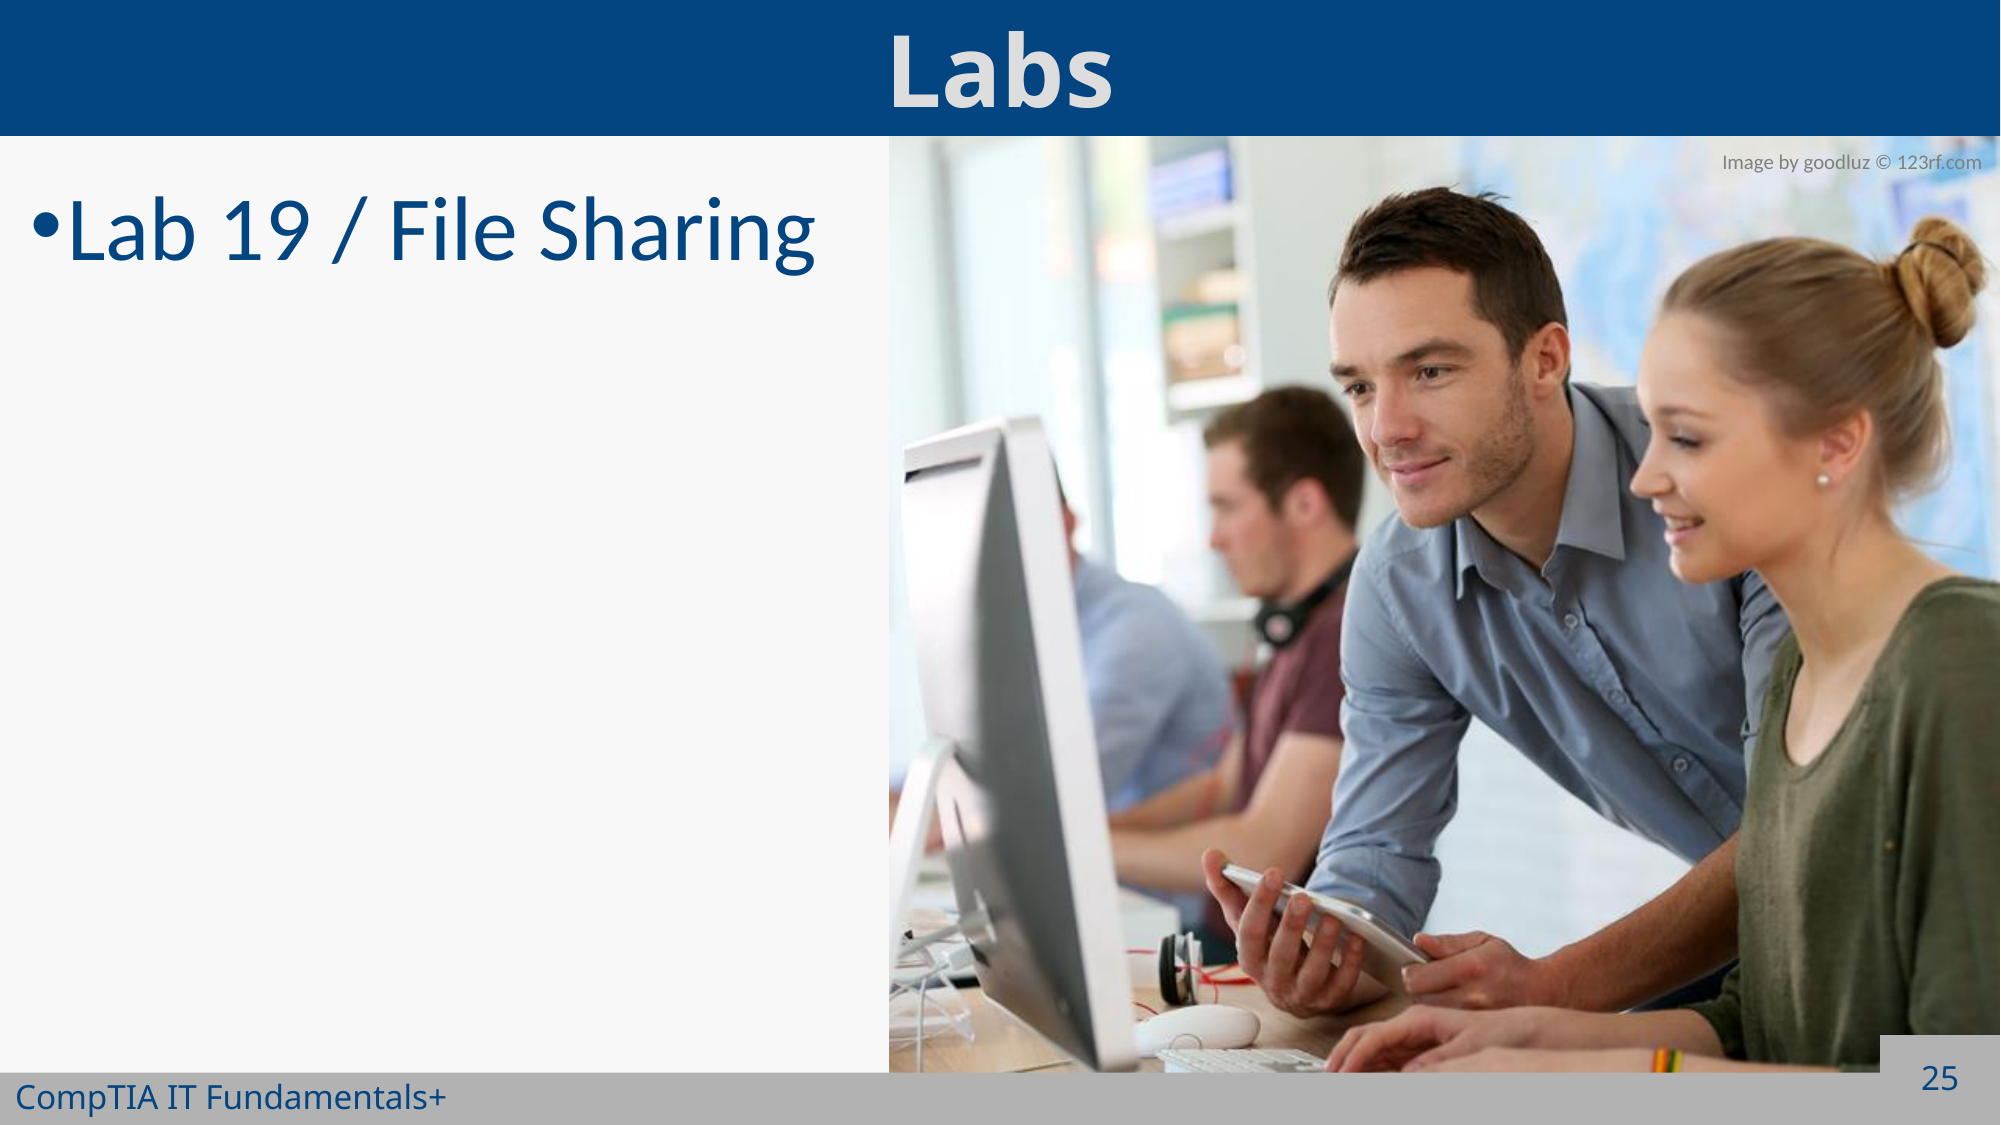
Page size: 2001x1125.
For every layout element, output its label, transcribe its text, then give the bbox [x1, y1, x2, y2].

footer CompTIA IT Fundamentals+ [0, 1072, 1880, 1125]
slide_number 25 [1880, 1035, 2000, 1125]
list Lab 19 / File Sharing [15, 149, 890, 1065]
picture [889, 136, 2000, 1072]
